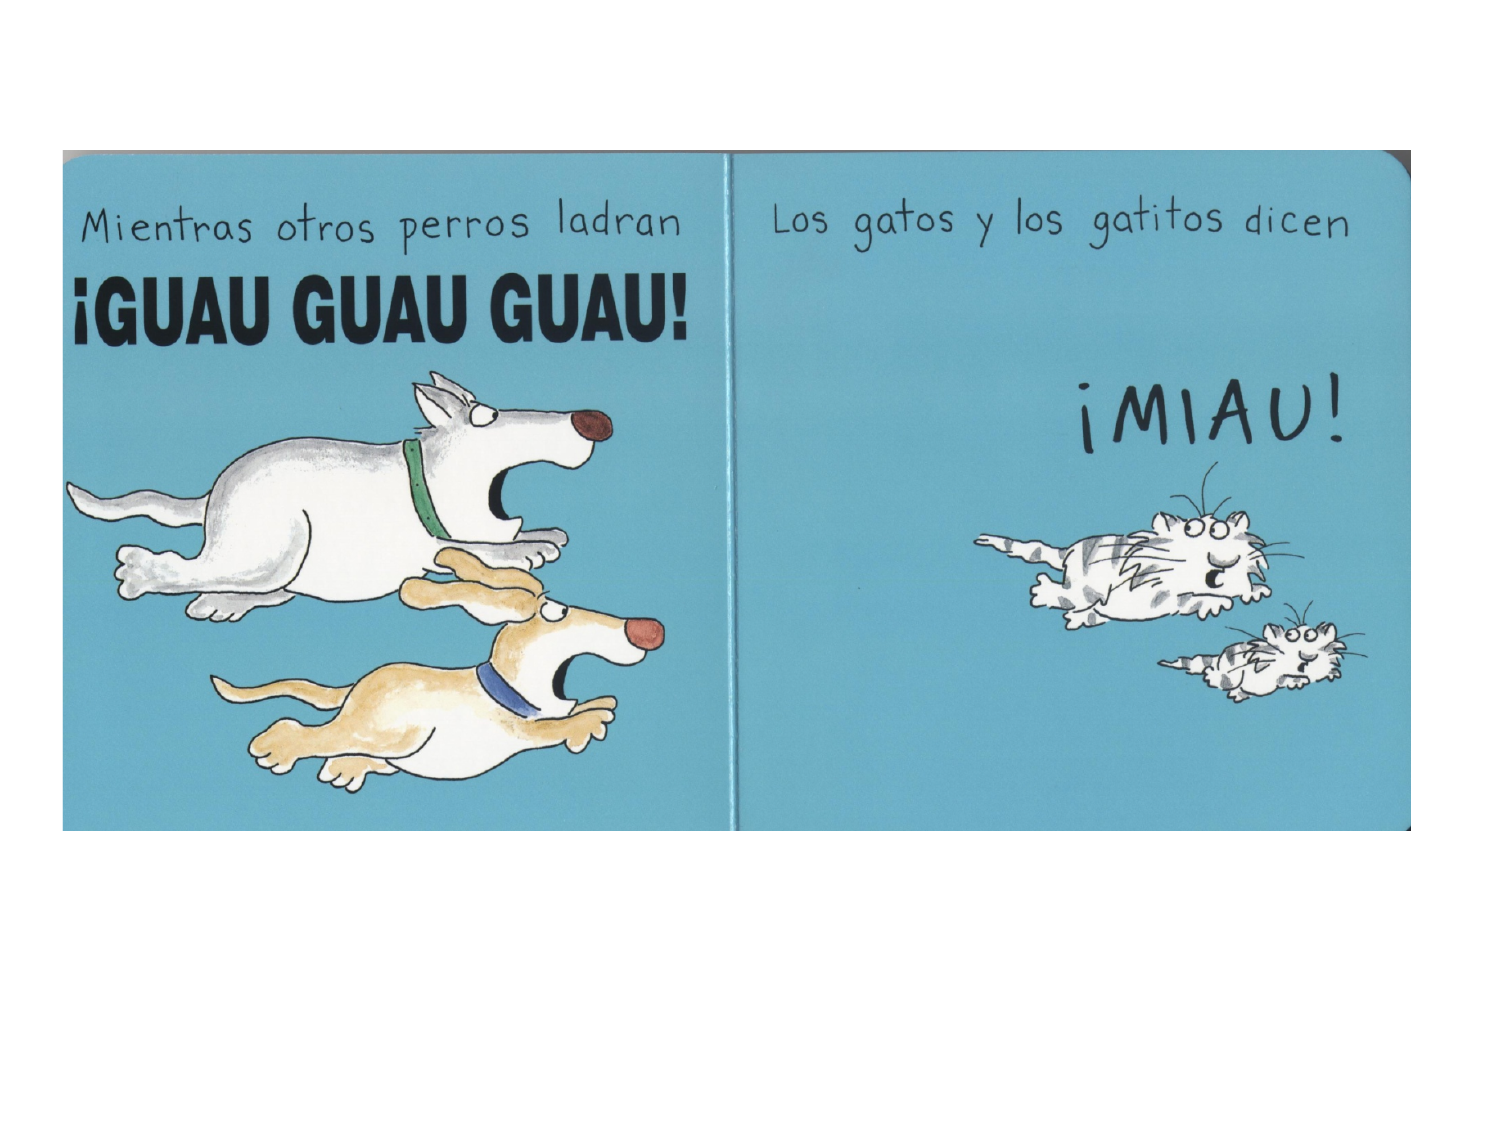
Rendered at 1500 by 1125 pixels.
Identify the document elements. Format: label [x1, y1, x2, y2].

picture [64, 0, 1410, 1125]
